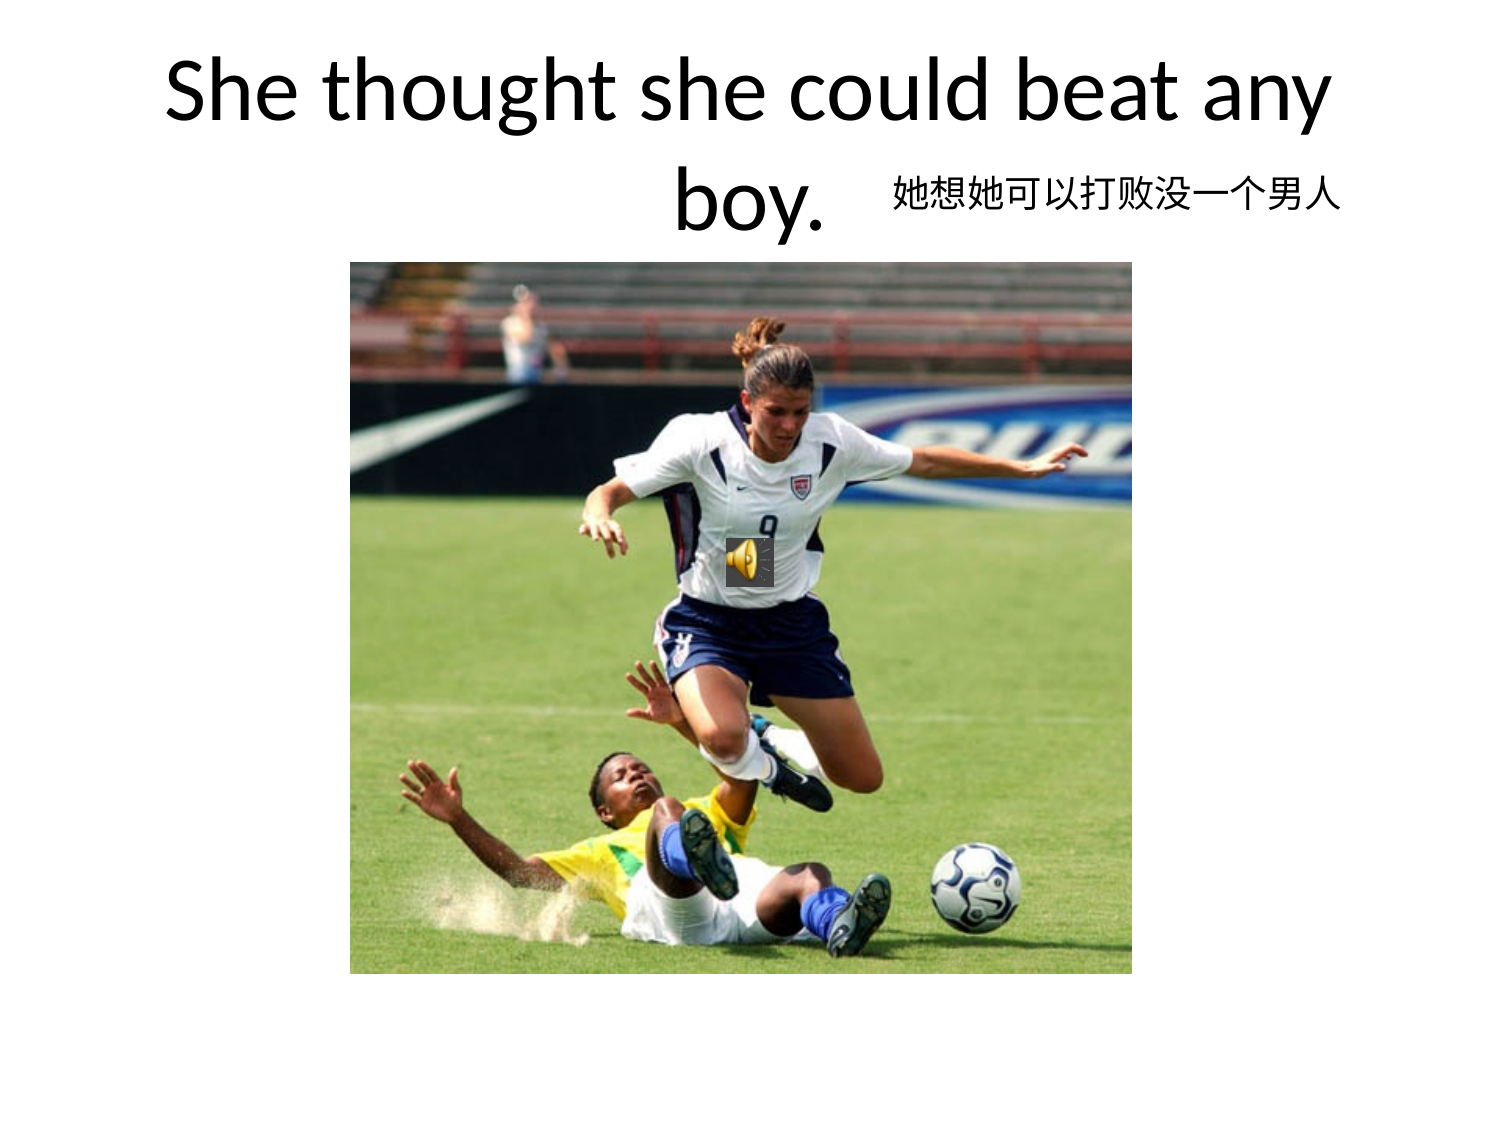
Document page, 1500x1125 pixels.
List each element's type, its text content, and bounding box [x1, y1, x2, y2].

text_box 她想她可以打败没一个男人 [877, 162, 1358, 223]
picture [349, 262, 1132, 974]
title She thought she could beat any boy. [74, 44, 1426, 233]
